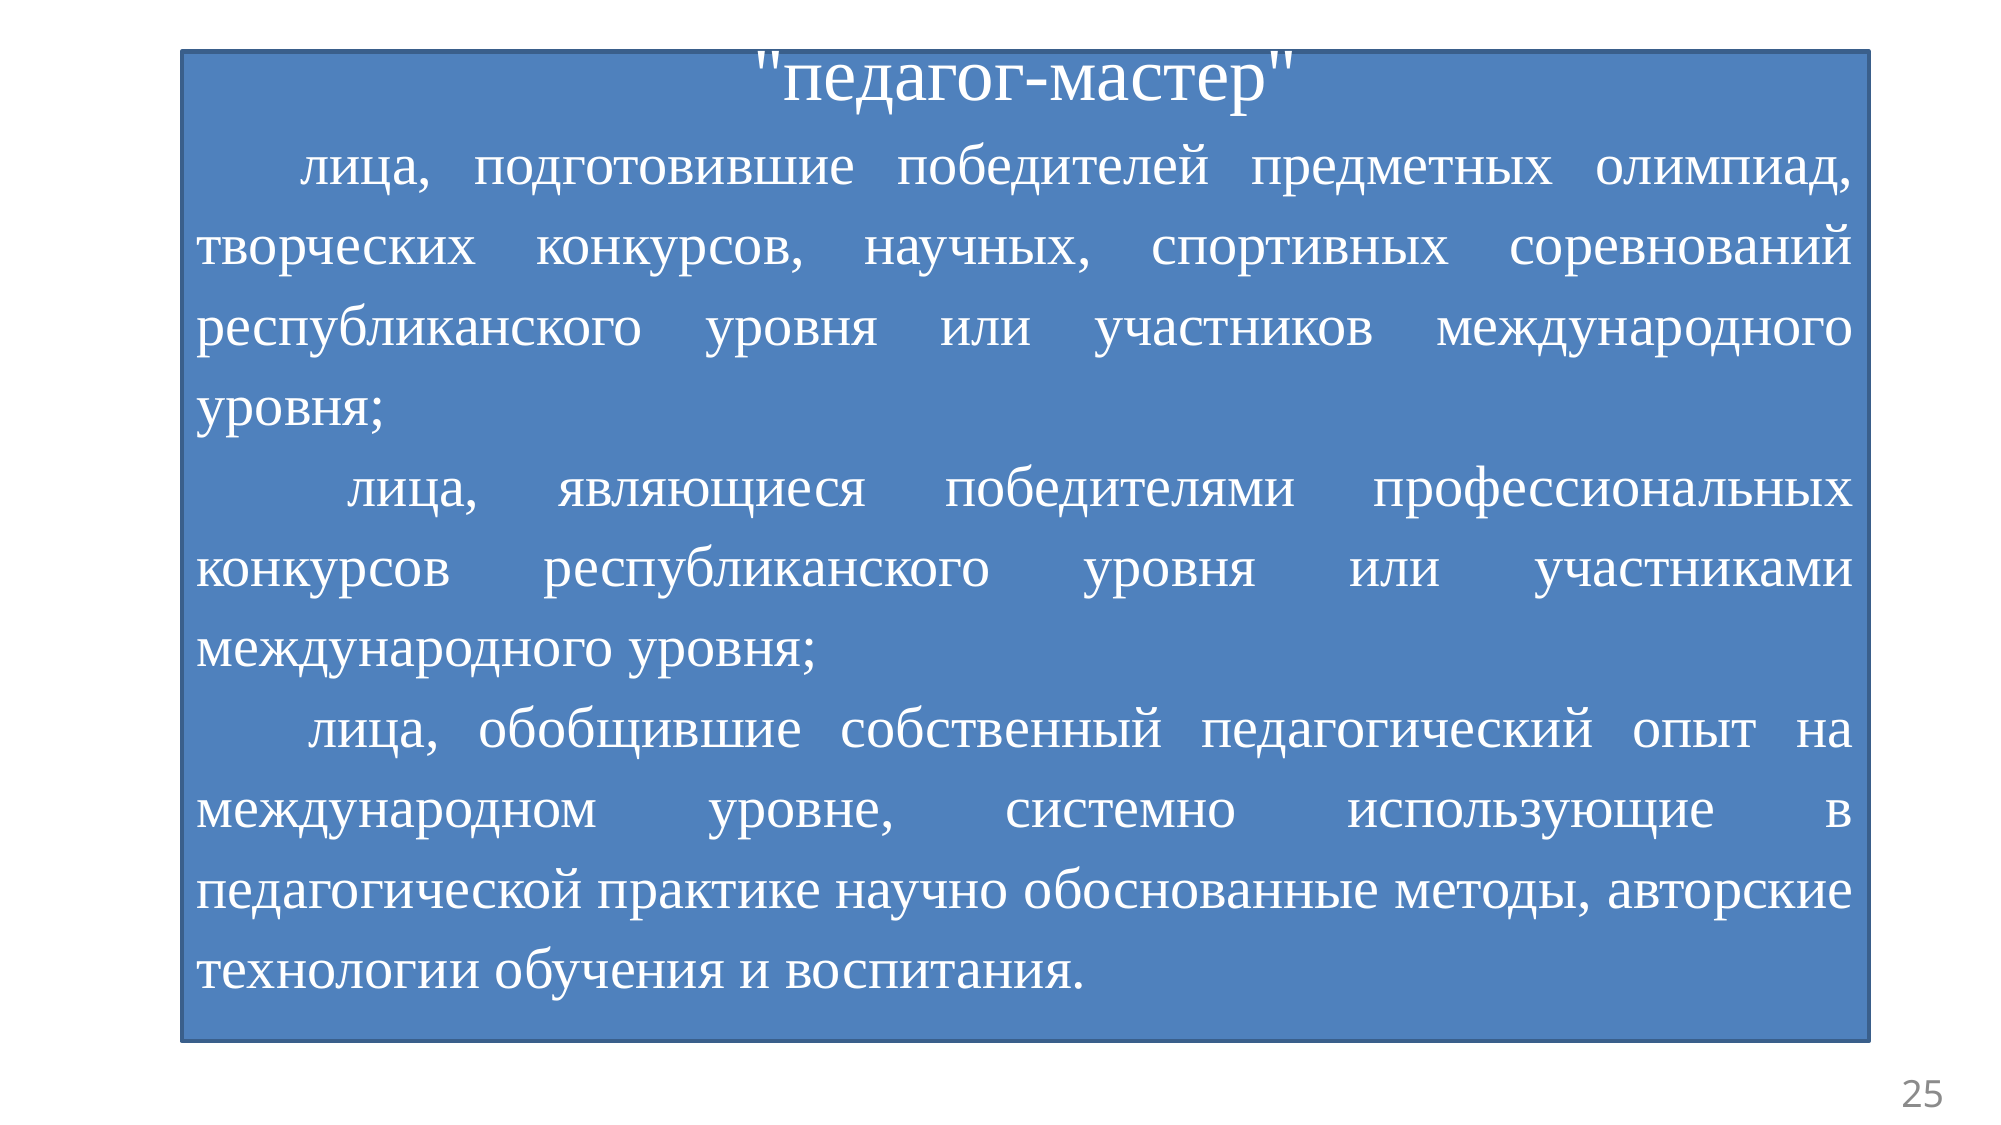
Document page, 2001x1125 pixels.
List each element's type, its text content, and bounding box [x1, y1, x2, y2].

slide_number 25 [1492, 1065, 1960, 1125]
text_box "педагог-мастер" лица, подготовившие победителей предметных олимпиад, творческих конкурсов, научных, спортивных соревнований республиканского уровня или участников международного уровня; лица, являющиеся победителями профессиональных конкурсов республиканского уровня или участниками международного уровня; лица, обобщившие собственный педагогический опыт на международном уровне, системно использующие в педагогической практике научно обоснованные методы, авторские технологии обучения и воспитания. [180, 49, 1871, 1043]
